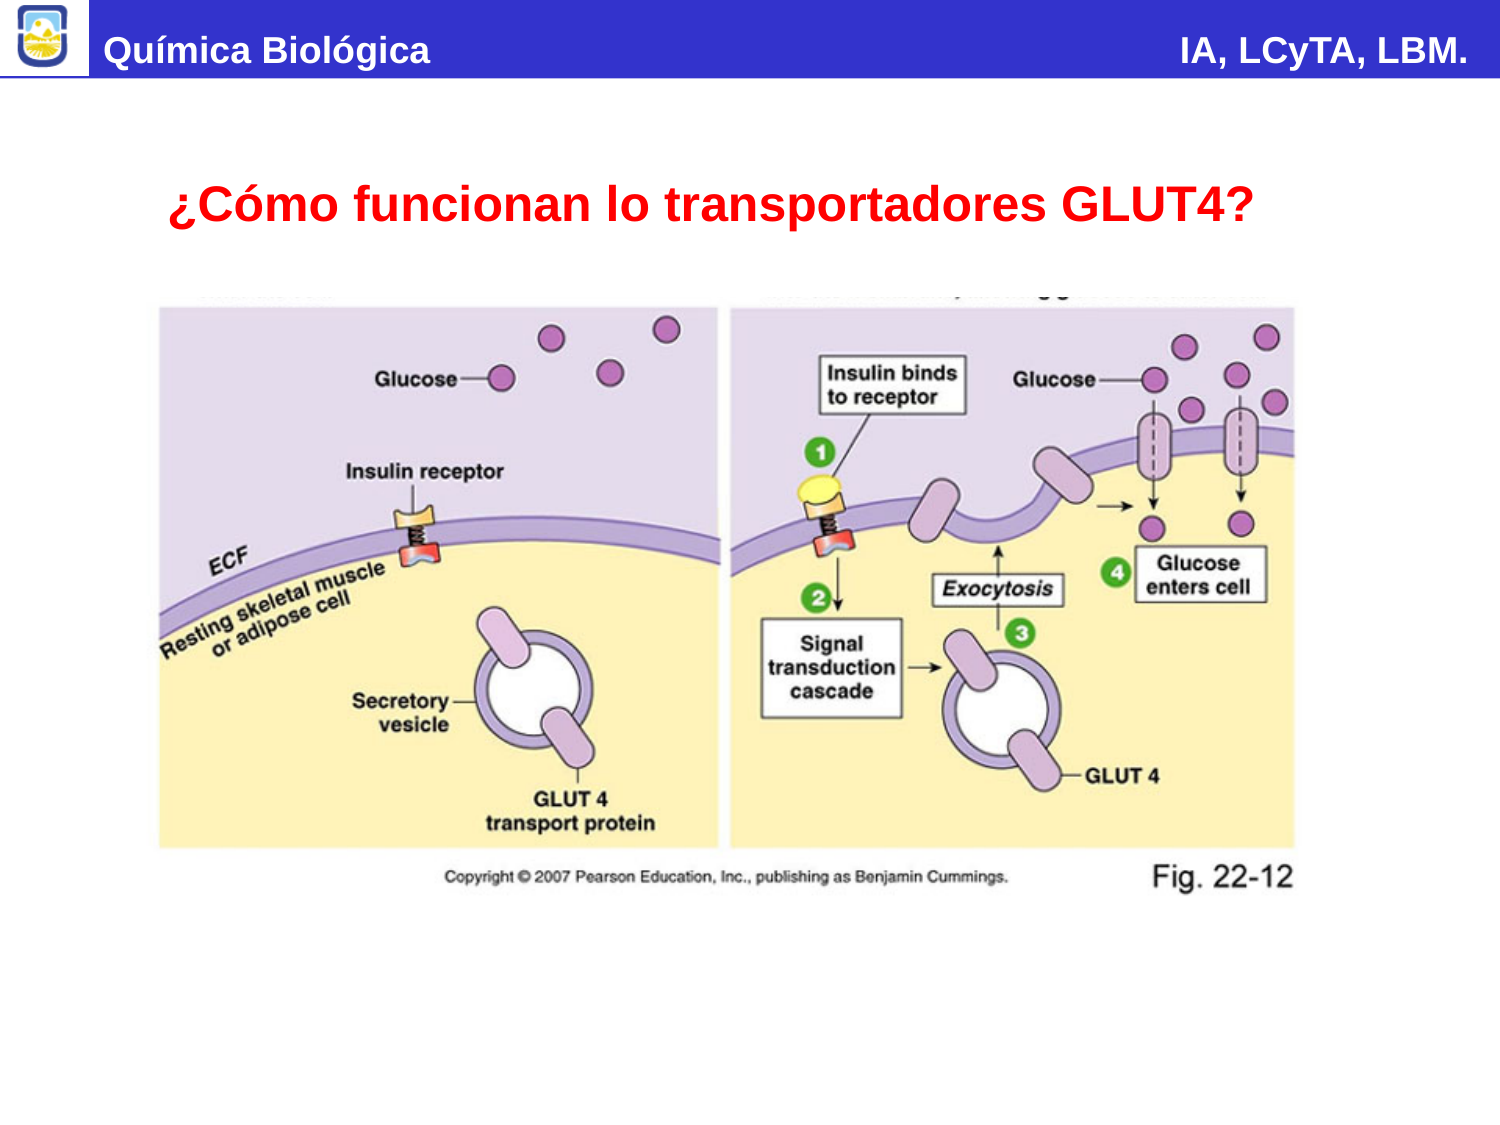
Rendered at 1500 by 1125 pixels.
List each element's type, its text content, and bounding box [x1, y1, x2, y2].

picture [135, 297, 1318, 906]
text_box ¿Cómo funcionan lo transportadores GLUT4? [152, 163, 1271, 239]
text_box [0, 0, 1500, 83]
